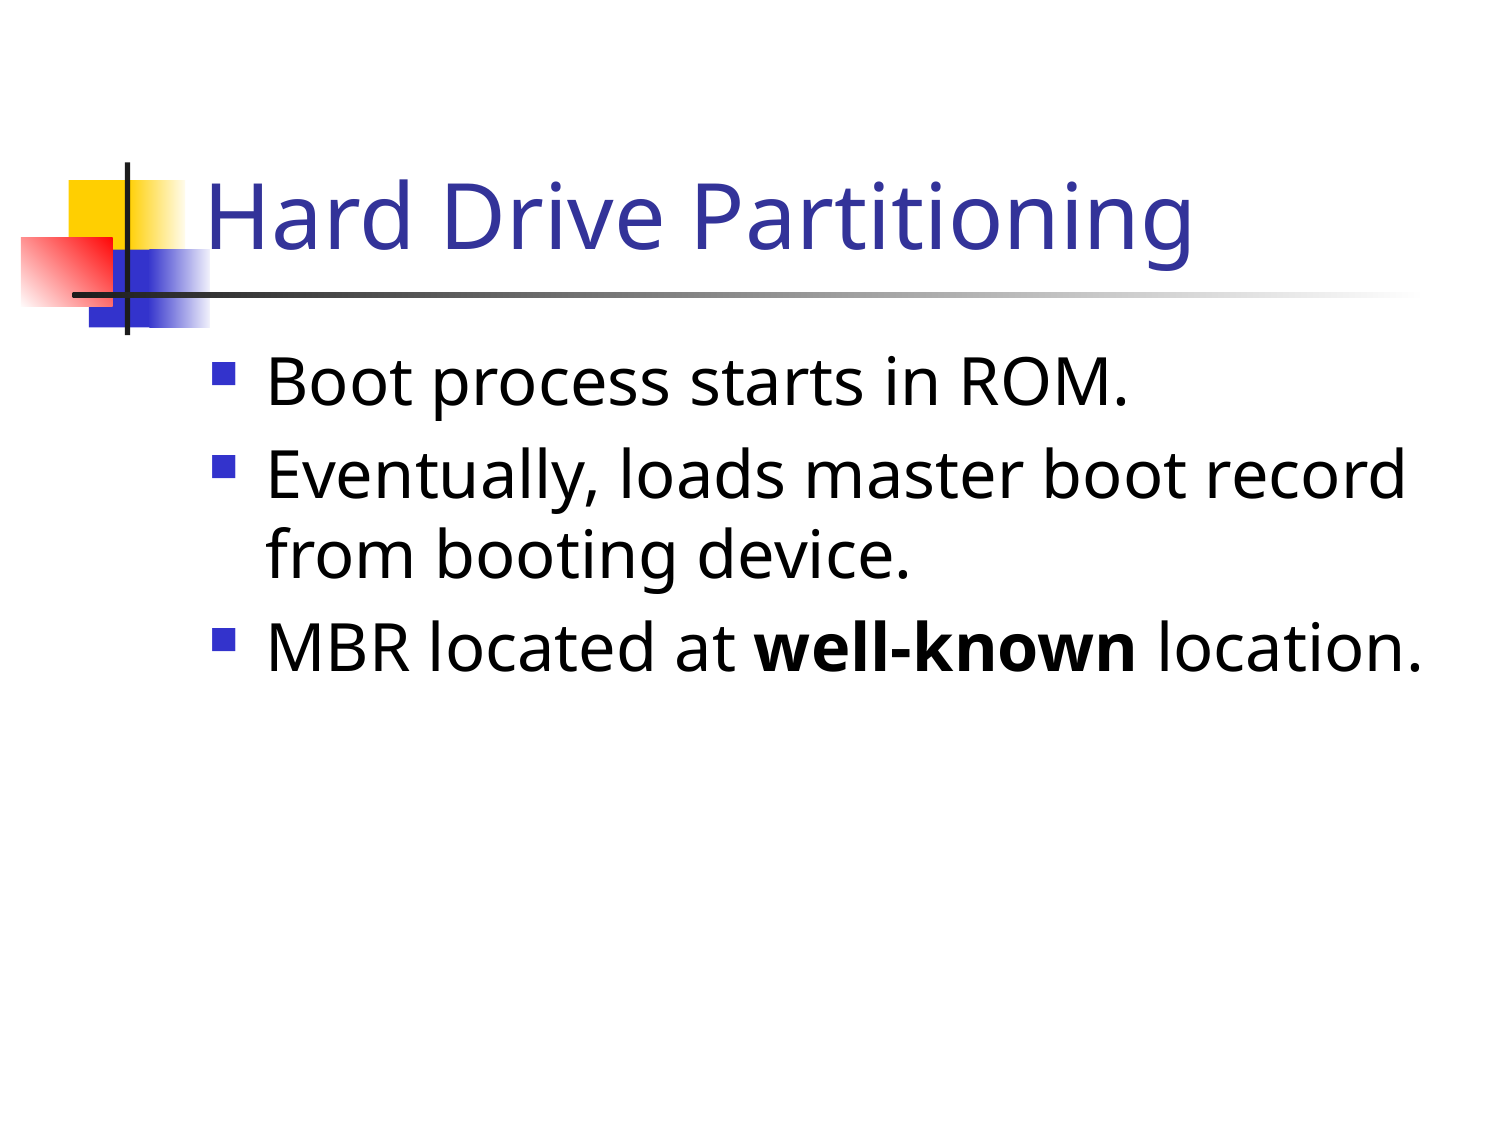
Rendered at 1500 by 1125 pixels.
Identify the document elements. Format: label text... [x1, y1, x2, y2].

title Hard Drive Partitioning [188, 34, 1468, 276]
list Boot process starts in ROM. Eventually, loads master boot record from booting device. MBR located at well-known location. [193, 330, 1470, 1007]
